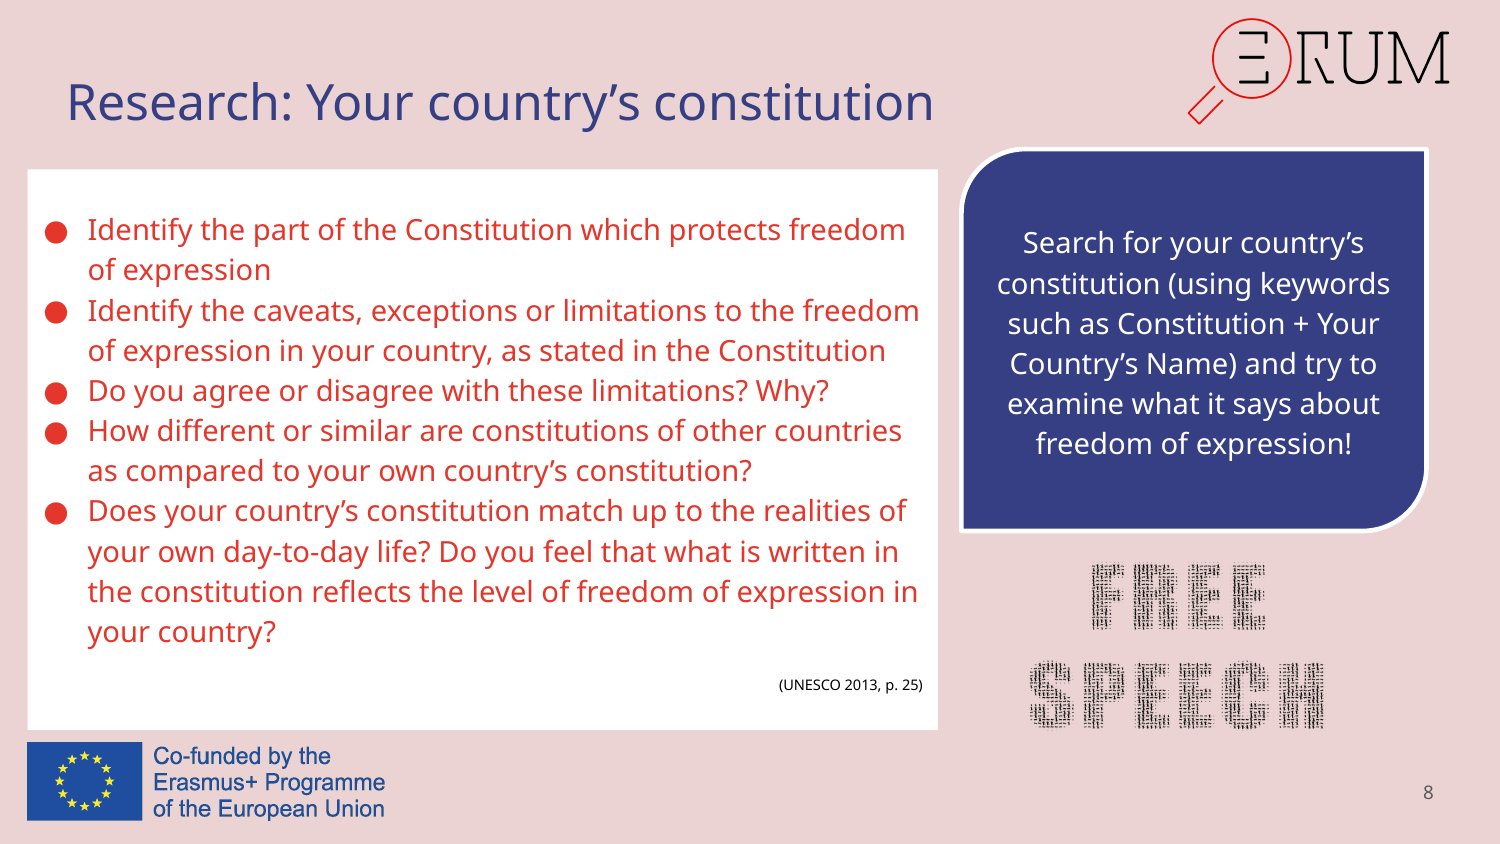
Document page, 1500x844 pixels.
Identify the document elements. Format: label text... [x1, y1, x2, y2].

text_box Search for your country’s constitution (using keywords such as Constitution + Your Country’s Name) and try to examine what it says about freedom of expression! [961, 149, 1427, 531]
slide_number 8 [1358, 761, 1449, 826]
picture [1136, 0, 1500, 137]
list Identify the part of the Constitution which protects freedom of expression Identify the caveats, exceptions or limitations to the freedom of expression in your country, as stated in the Constitution Do you agree or disagree with these limitations? Why? How different or similar are constitutions of other countries as compared to your own country’s constitution? Does your country’s constitution match up to the realities of your own day-to-day life? Do you feel that what is written in the constitution reflects the level of freedom of expression in your country? (UNESCO 2013, p. 25) [27, 169, 938, 731]
picture [1026, 561, 1327, 731]
picture [27, 742, 385, 821]
title Research: Your country’s constitution [51, 55, 1168, 150]
